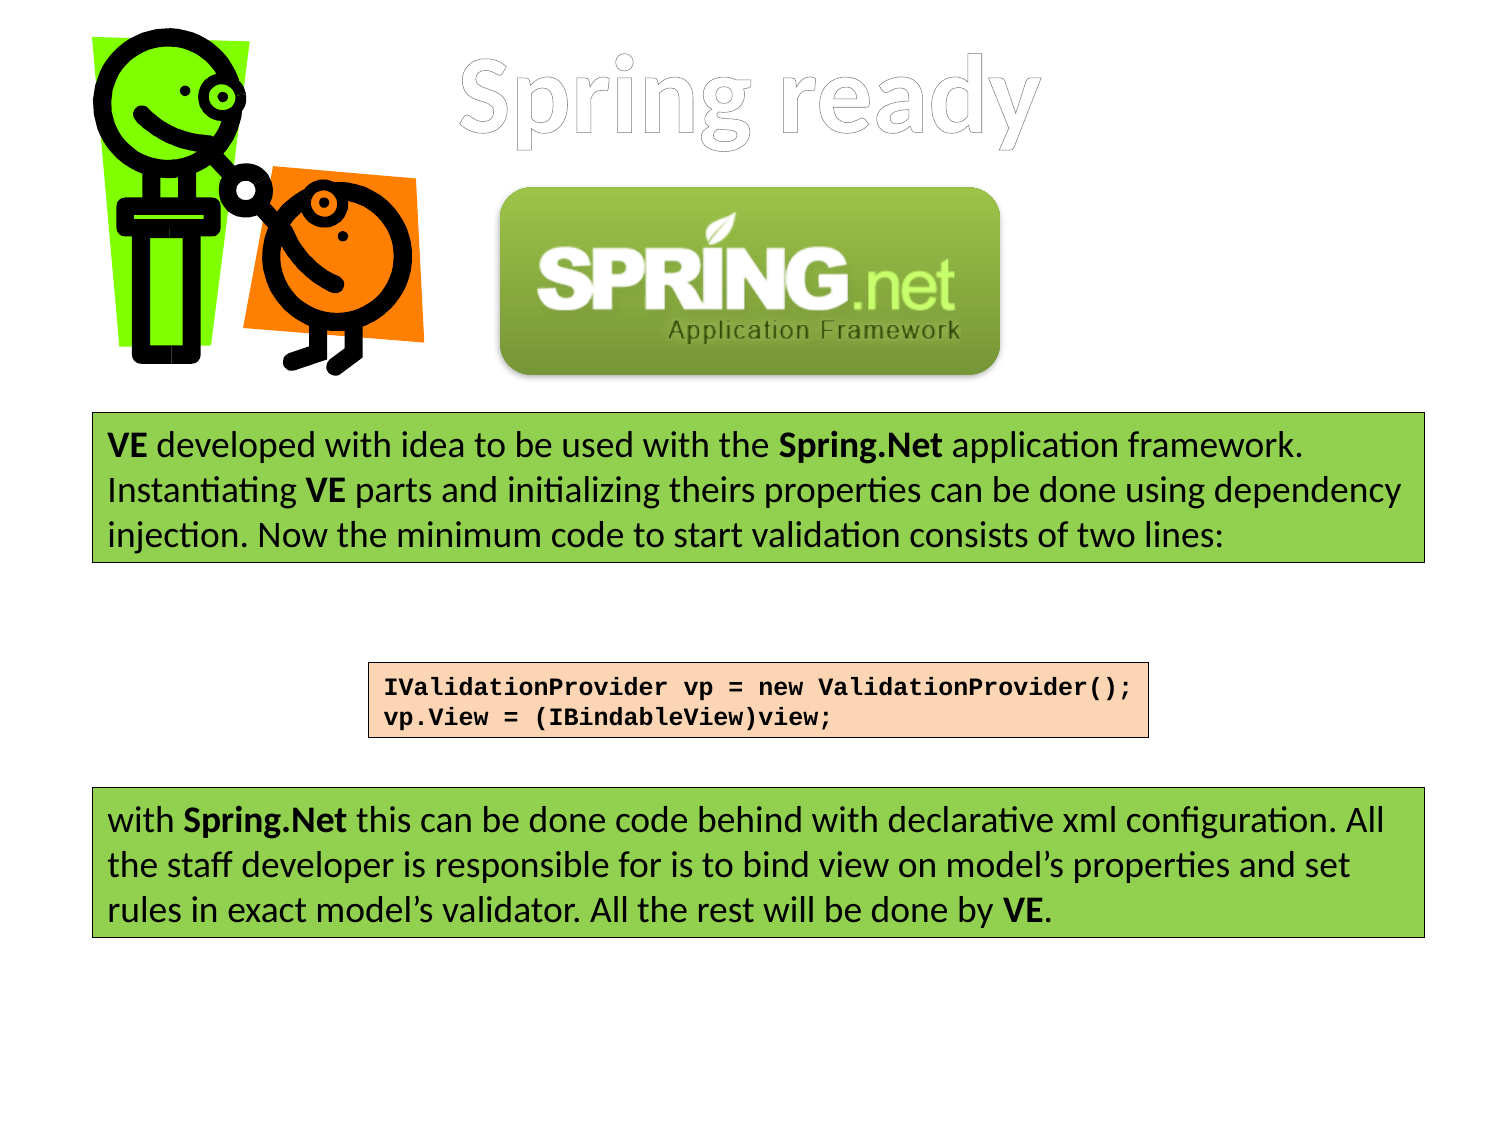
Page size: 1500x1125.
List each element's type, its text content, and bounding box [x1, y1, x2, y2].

text_box with Spring.Net this can be done code behind with declarative xml configuration. All the staff developer is responsible for is to bind view on model’s properties and set rules in exact model’s validator. All the rest will be done by VE. [92, 787, 1425, 938]
picture [90, 17, 425, 377]
text_box Spring ready [442, 12, 1058, 163]
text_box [499, 187, 1001, 376]
text_box IValidationProvider vp = new ValidationProvider(); vp.View = (IBindableView)view; [368, 662, 1149, 738]
text_box VE developed with idea to be used with the Spring.Net application framework. Instantiating VE parts and initializing theirs properties can be done using dependency injection. Now the minimum code to start validation consists of two lines: [92, 412, 1425, 563]
